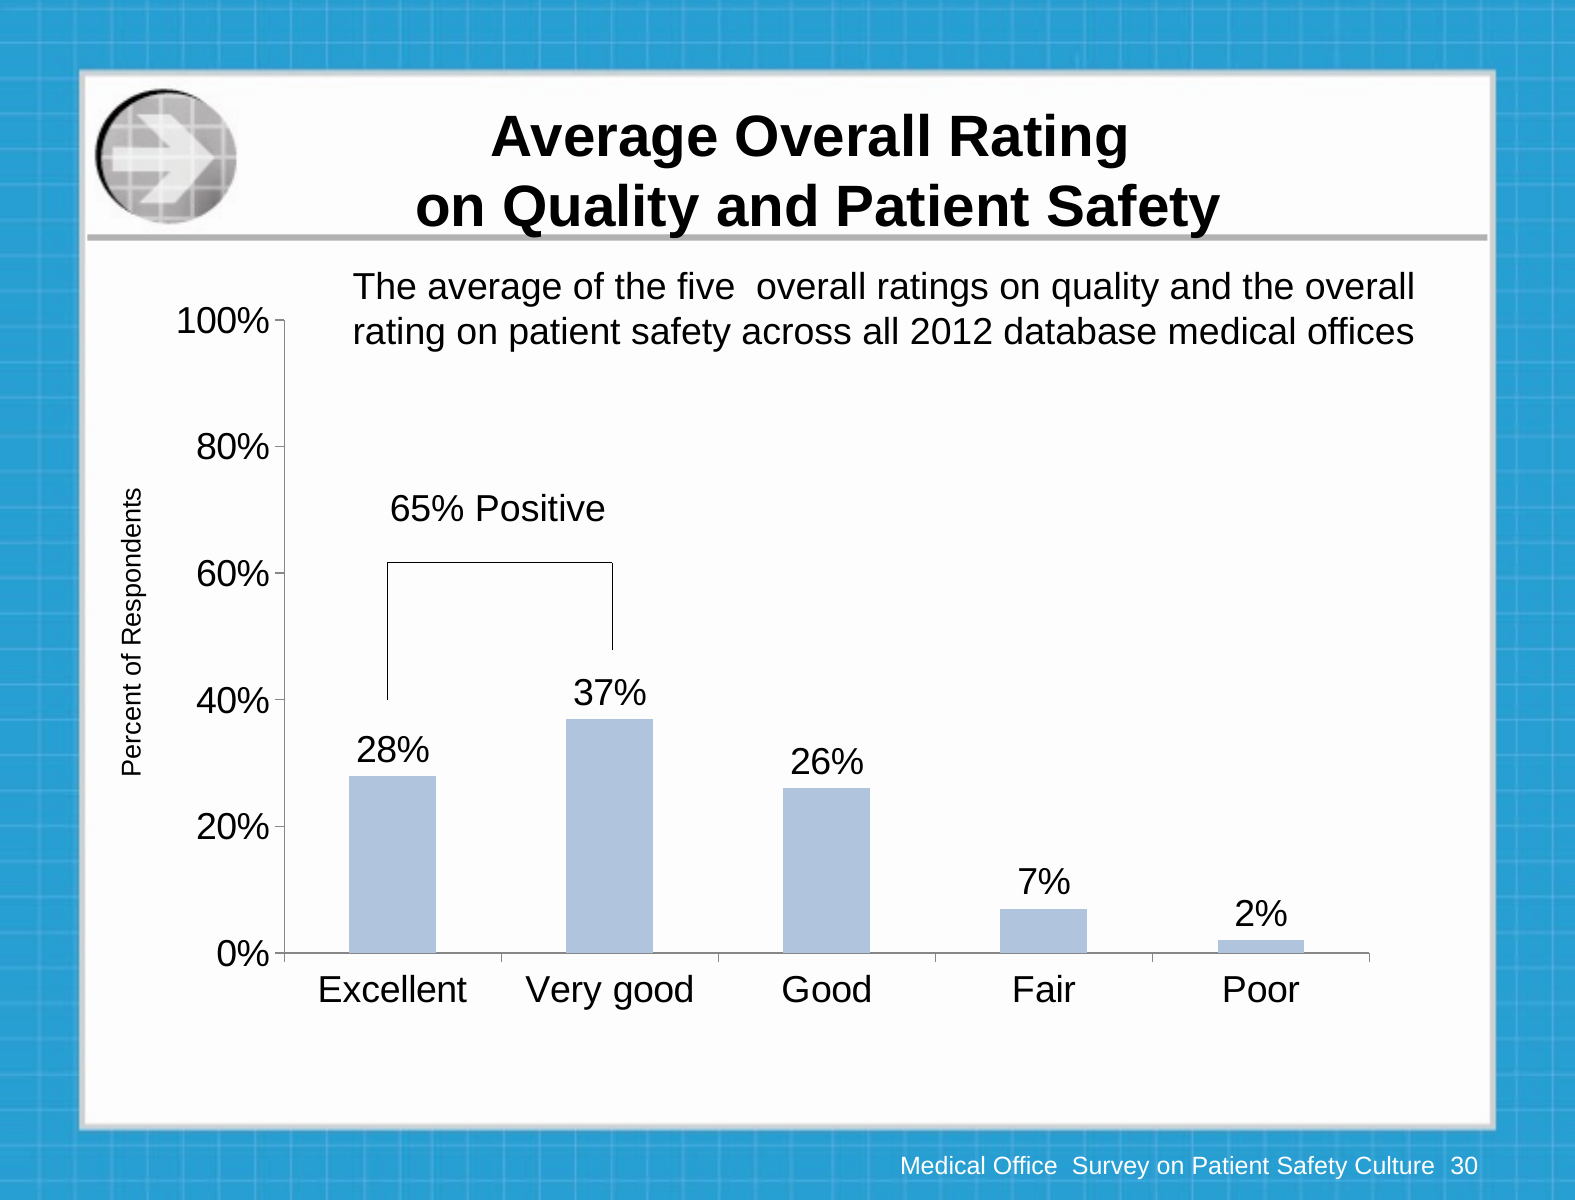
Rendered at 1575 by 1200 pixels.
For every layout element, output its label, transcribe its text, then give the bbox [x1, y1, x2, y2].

picture [0, 0, 1575, 1200]
title Average Overall Rating on Quality and Patient Safety [262, 87, 1376, 249]
text_box Percent of Respondents [97, 312, 139, 953]
chart [144, 293, 1406, 1054]
text_box The average of the five overall ratings on quality and the overall rating on patient safety across all 2012 database medical offices [337, 226, 1450, 388]
